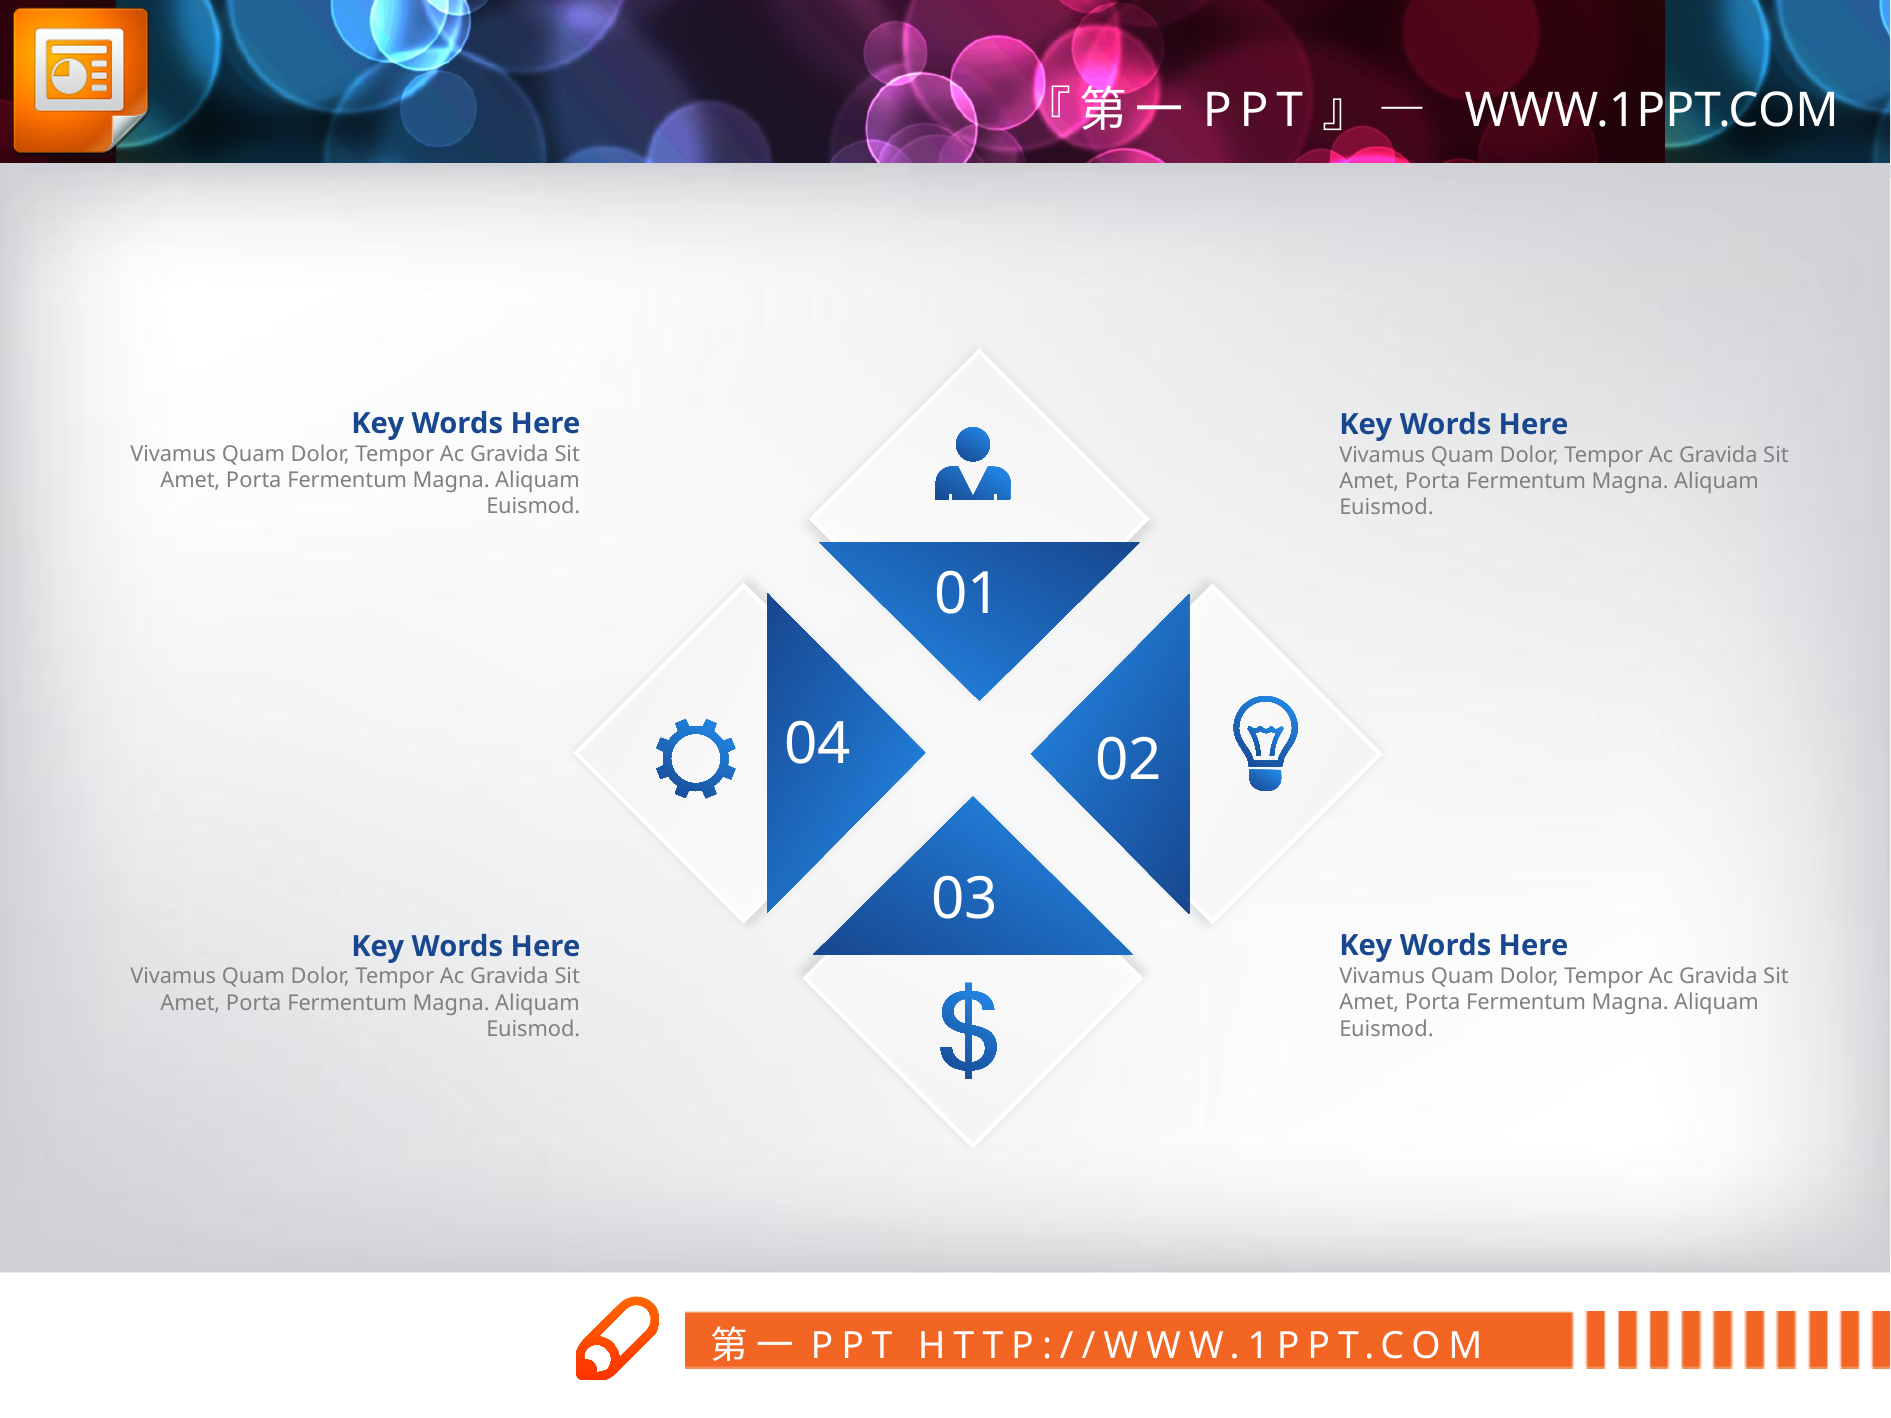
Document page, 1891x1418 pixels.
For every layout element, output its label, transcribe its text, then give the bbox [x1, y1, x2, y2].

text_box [1233, 695, 1298, 791]
text_box [811, 351, 1147, 542]
text_box [819, 542, 1140, 701]
text_box [1190, 586, 1381, 922]
text_box 03 [911, 852, 1019, 938]
text_box [767, 593, 871, 698]
text_box [1030, 594, 1190, 914]
picture [685, 1311, 1891, 1369]
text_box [935, 426, 1011, 500]
text_box [656, 719, 736, 799]
text_box Key Words Here Vivamus Quam Dolor, Tempor Ac Gravida Sit Amet, Porta Fermentum Magna. Aliquam Euismod. [1324, 362, 1821, 527]
text_box Key Words Here Vivamus Quam Dolor, Tempor Ac Gravida Sit Amet, Porta Fermentum Magna. Aliquam Euismod. [82, 884, 596, 1048]
text_box 01 [914, 547, 1022, 633]
text_box Key Words Here Vivamus Quam Dolor, Tempor Ac Gravida Sit Amet, Porta Fermentum Magna. Aliquam Euismod. [82, 362, 596, 526]
text_box [813, 796, 1133, 955]
text_box 02 [1075, 713, 1183, 799]
text_box 04 [764, 698, 872, 783]
text_box Key Words Here Vivamus Quam Dolor, Tempor Ac Gravida Sit Amet, Porta Fermentum Magna. Aliquam Euismod. [1324, 884, 1821, 1048]
text_box [576, 585, 767, 921]
text_box [805, 955, 1141, 1146]
text_box [767, 699, 926, 913]
text_box [940, 982, 997, 1079]
picture [0, 0, 1891, 1275]
